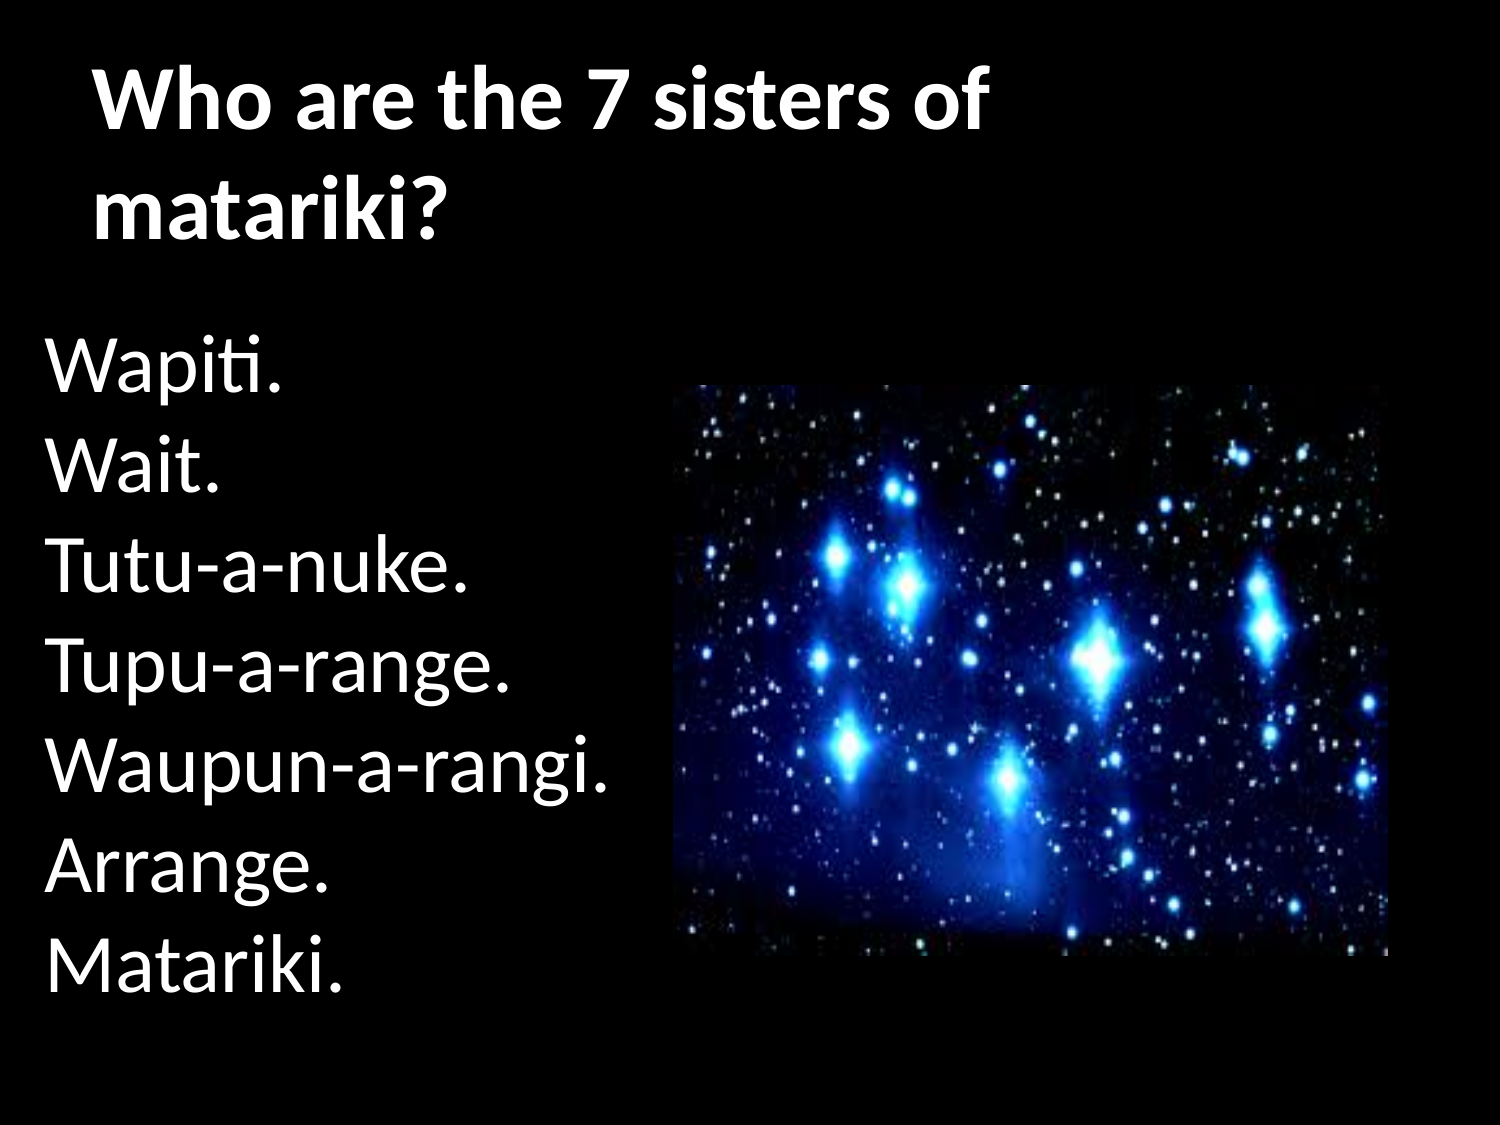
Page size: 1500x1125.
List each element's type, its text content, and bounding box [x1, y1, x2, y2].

text_box Who are the 7 sisters of matariki? [77, 30, 1011, 266]
picture [672, 385, 1389, 956]
text_box Wapiti. Wait. Tutu-a-nuke. Tupu-a-range. Waupun-a-rangi. Arrange. Matariki. [29, 302, 674, 1017]
